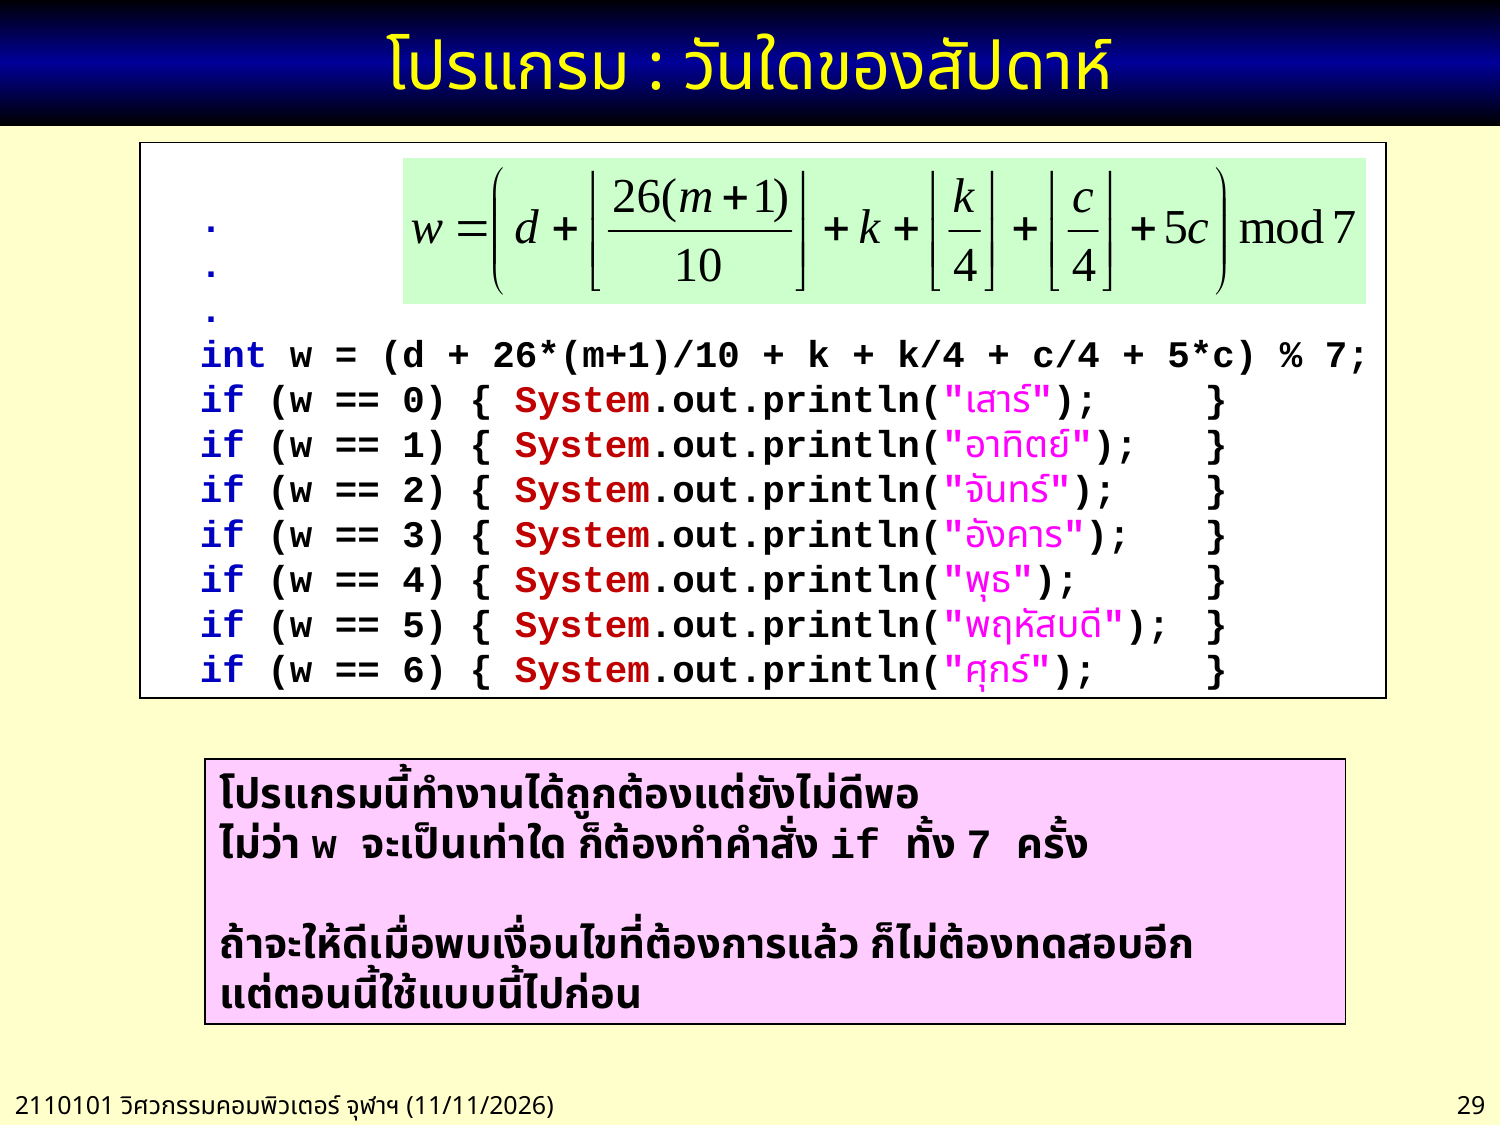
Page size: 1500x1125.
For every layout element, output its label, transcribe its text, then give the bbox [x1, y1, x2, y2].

title โปรแกรม : วันใดของสัปดาห์ [0, 0, 1500, 126]
text_box . . . int w = (d + 26*(m+1)/10 + k + k/4 + c/4 + 5*c) % 7; if (w == 0) { System.out.println("เสาร์"); } if (w == 1) { System.out.println("อาทิตย์"); } if (w == 2) { System.out.println("จันทร์"); } if (w == 3) { System.out.println("อังคาร"); } if (w == 4) { System.out.println("พุธ"); } if (w == 5) { System.out.println("พฤหัสบดี"); } if (w == 6) { System.out.println("ศุกร์"); } [140, 142, 1387, 698]
text_box โปรแกรมนี้ทำงานได้ถูกต้องแต่ยังไม่ดีพอ ไม่ว่า w จะเป็นเท่าใด ก็ต้องทำคำสั่ง if ทั้ง 7 ครั้ง ถ้าจะให้ดีเมื่อพบเงื่อนไขที่ต้องการแล้ว ก็ไม่ต้องทดสอบอีก แต่ตอนนี้ใช้แบบนี้ไปก่อน [205, 758, 1346, 1025]
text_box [402, 157, 1366, 305]
